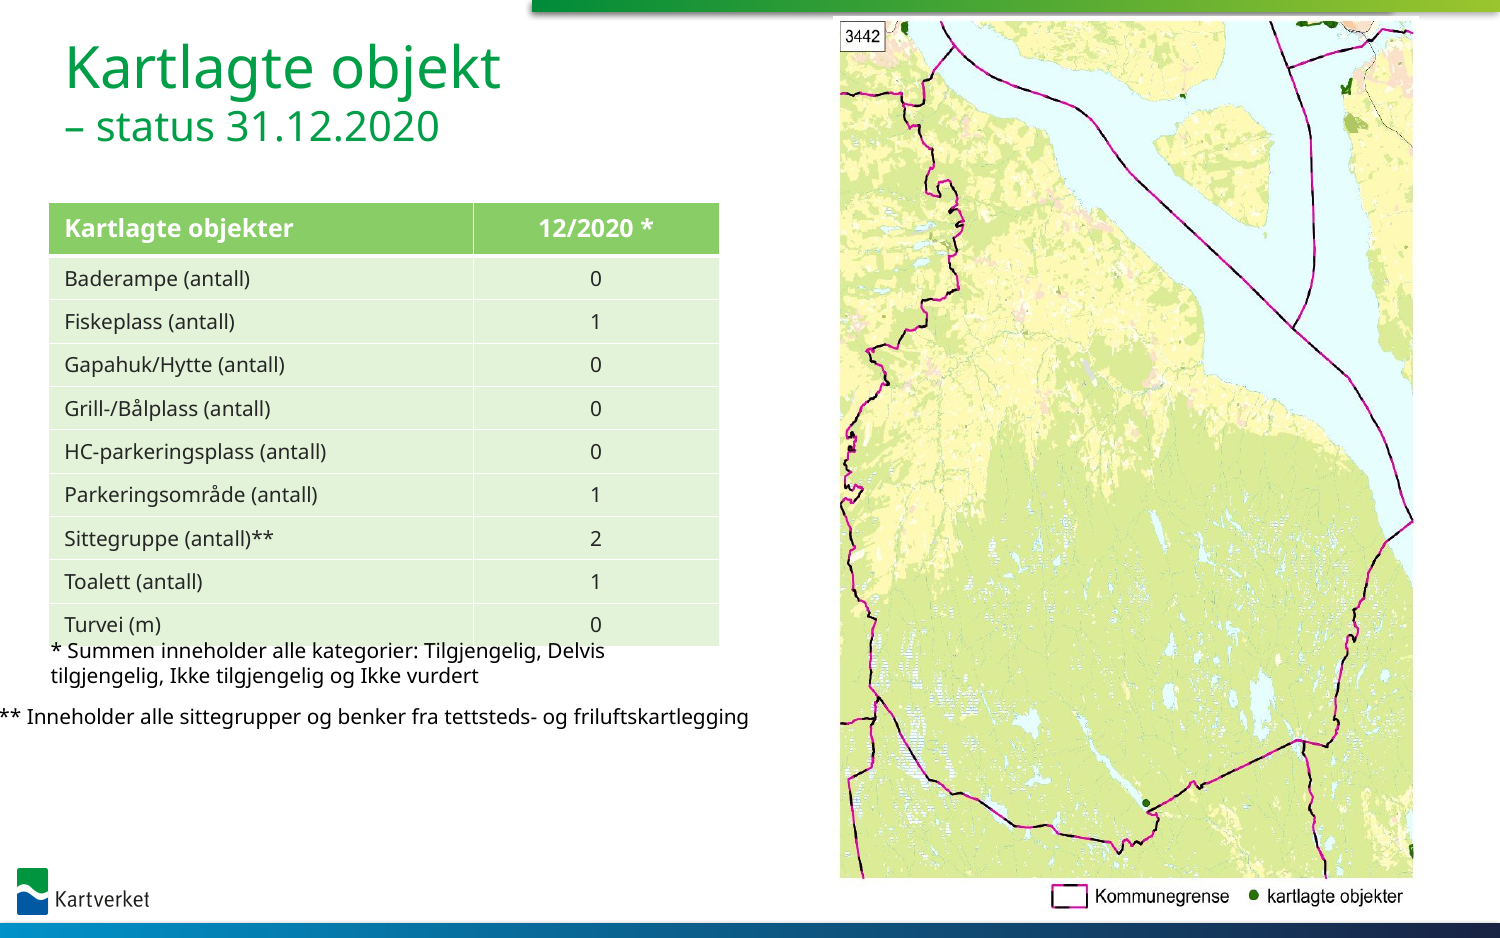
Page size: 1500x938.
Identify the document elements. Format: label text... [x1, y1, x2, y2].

table_cell Turvei (m) [49, 604, 473, 630]
picture [833, 16, 1419, 913]
table_cell HC-parkeringsplass (antall) [49, 430, 473, 473]
table_cell Baderampe (antall) [49, 258, 473, 299]
table_cell 0 [474, 430, 719, 473]
table_cell 1 [474, 474, 719, 516]
table_cell 0 [474, 344, 719, 386]
table_header 12/2020 * [474, 203, 719, 254]
text_box * Summen inneholder alle kategorier: Tilgjengelig, Delvis tilgjengelig, Ikke tilgjengelig og Ikke vurdert [35, 630, 721, 696]
table_cell 0 [474, 387, 719, 429]
table_cell 0 [474, 604, 719, 630]
table_cell Sittegruppe (antall)** [49, 517, 473, 559]
table_header Kartlagte objekter [49, 203, 473, 254]
table_cell Gapahuk/Hytte (antall) [49, 344, 473, 386]
table_cell 0 [474, 258, 719, 299]
table_cell Grill-/Bålplass (antall) [49, 387, 473, 429]
table_cell Fiskeplass (antall) [49, 300, 473, 343]
table_cell 2 [474, 517, 719, 559]
table_cell Toalett (antall) [49, 560, 473, 603]
text_box Kartlagte objekt – status 31.12.2020 [1424, 26, 1431, 158]
table_cell 1 [474, 560, 719, 603]
table_cell Parkeringsområde (antall) [49, 474, 473, 516]
table_cell 1 [474, 300, 719, 343]
text_box Kartlagte objekt – status 31.12.2020 [49, 26, 828, 158]
text_box ** Inneholder alle sittegrupper og benker fra tettsteds- og friluftskartlegging [0, 696, 765, 736]
